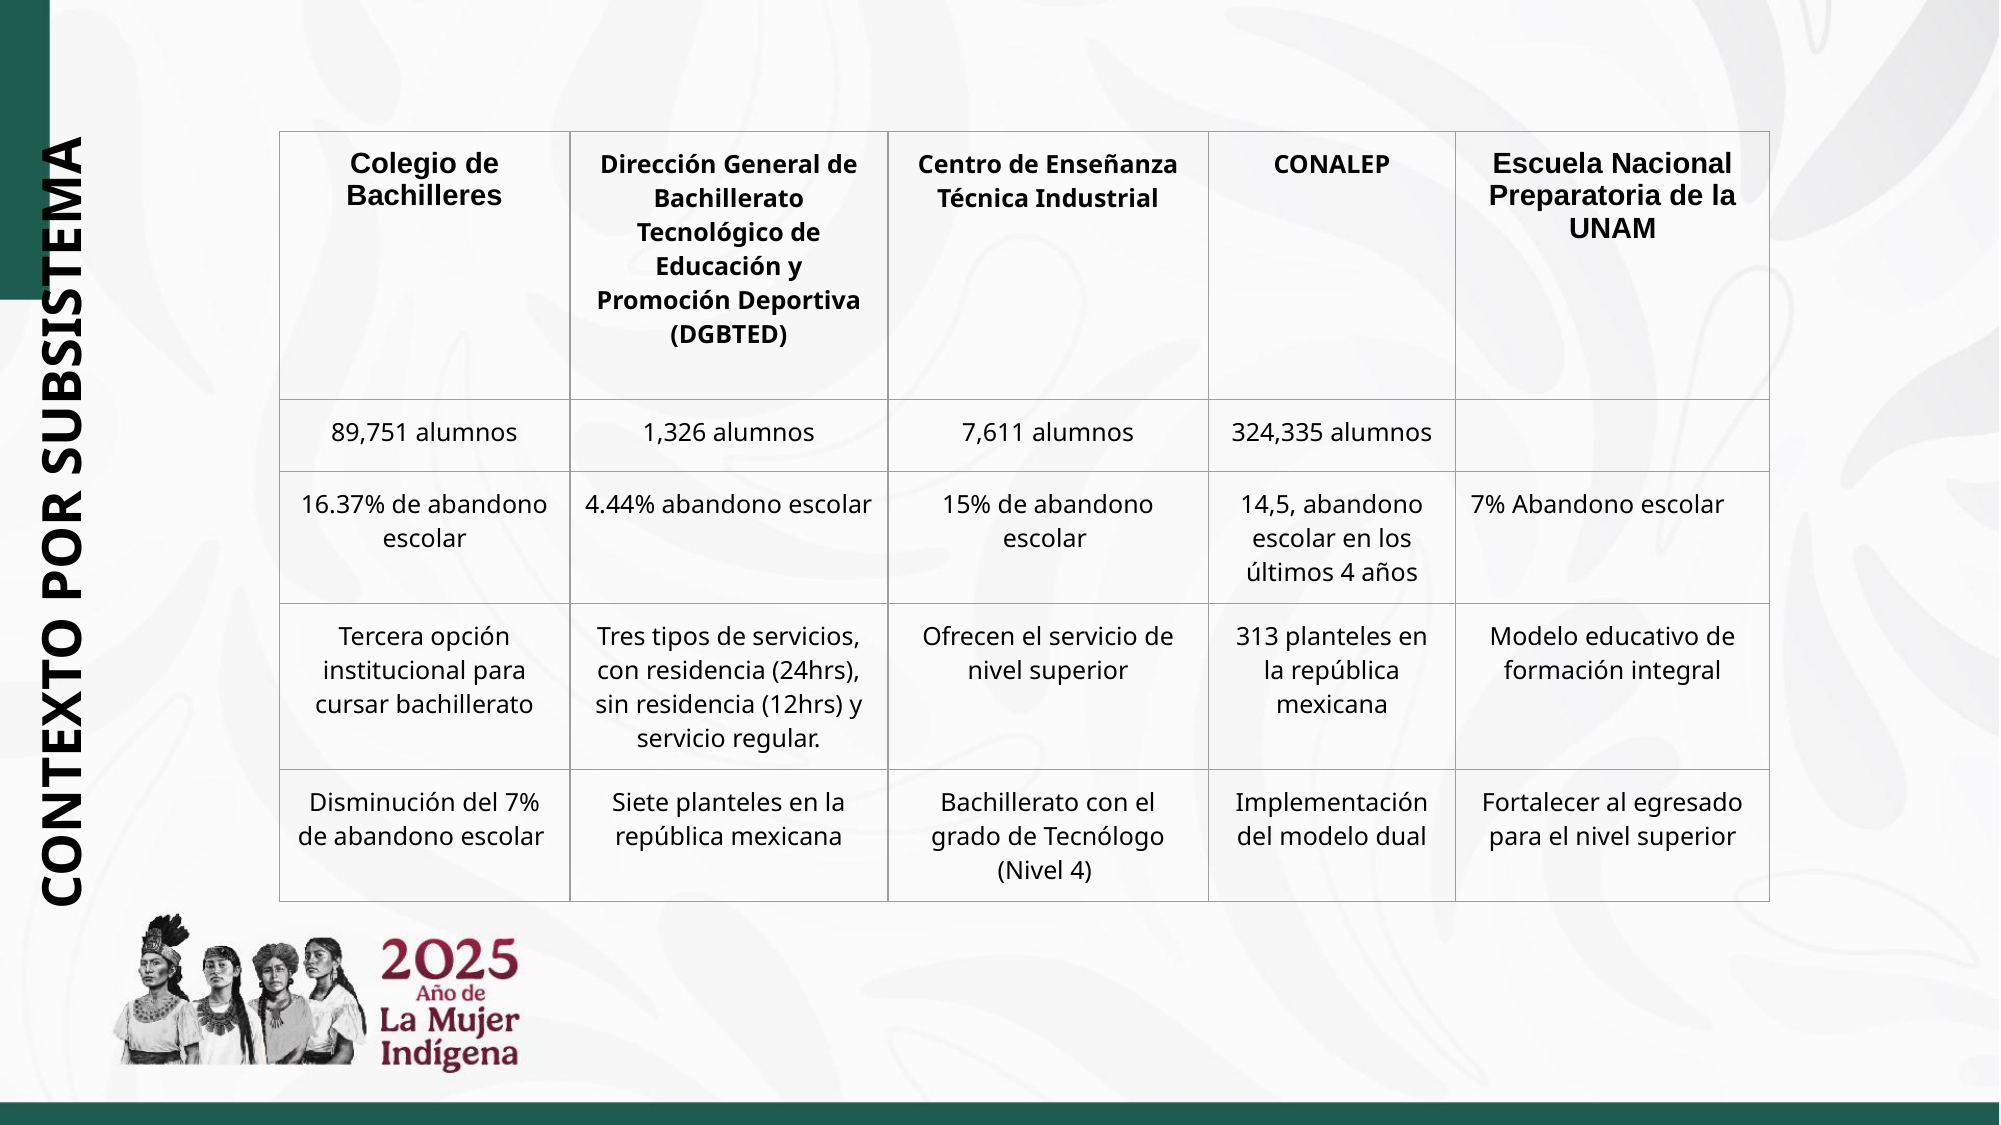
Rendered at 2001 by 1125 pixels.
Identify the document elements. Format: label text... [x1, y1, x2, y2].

table_cell Tres tipos de servicios, con residencia (24hrs), sin residencia (12hrs) y servicio regular. [571, 604, 887, 769]
table_header Colegio de Bachilleres [280, 132, 569, 399]
table_cell 16.37% de abandono escolar [280, 472, 569, 603]
table_header Centro de Enseñanza Técnica Industrial [889, 132, 1208, 399]
table_cell Modelo educativo de formación integral [1456, 604, 1769, 769]
table_header Escuela Nacional Preparatoria de la UNAM [1456, 132, 1769, 399]
table_cell Bachillerato con el grado de Tecnólogo (Nivel 4) [889, 770, 1208, 901]
table_cell Disminución del 7% de abandono escolar [280, 770, 569, 901]
table_cell 7% Abandono escolar [1456, 472, 1769, 603]
table_cell 1,326 alumnos [571, 400, 887, 471]
text_box CONTEXTO POR SUBSISTEMA [12, 85, 130, 925]
table_header CONALEP [1209, 132, 1455, 399]
table_cell Siete planteles en la república mexicana [571, 770, 887, 901]
table_cell Ofrecen el servicio de nivel superior [889, 604, 1208, 769]
table_cell Fortalecer al egresado para el nivel superior [1456, 770, 1769, 901]
table_cell 313 planteles en la república mexicana [1209, 604, 1455, 769]
table_cell 324,335 alumnos [1209, 400, 1455, 471]
table_cell Implementación del modelo dual [1209, 770, 1455, 901]
table_header Dirección General de Bachillerato Tecnológico de Educación y Promoción Deportiva (DGBTED) [571, 132, 887, 399]
table_cell 14,5, abandono escolar en los últimos 4 años [1209, 472, 1455, 603]
table_cell 4.44% abandono escolar [571, 472, 887, 603]
picture [0, 0, 2000, 1125]
table_cell 15% de abandono escolar [889, 472, 1208, 603]
table_cell 7,611 alumnos [889, 400, 1208, 471]
table_cell [1456, 400, 1769, 471]
table_cell 89,751 alumnos [280, 400, 569, 471]
table_cell Tercera opción institucional para cursar bachillerato [280, 604, 569, 769]
